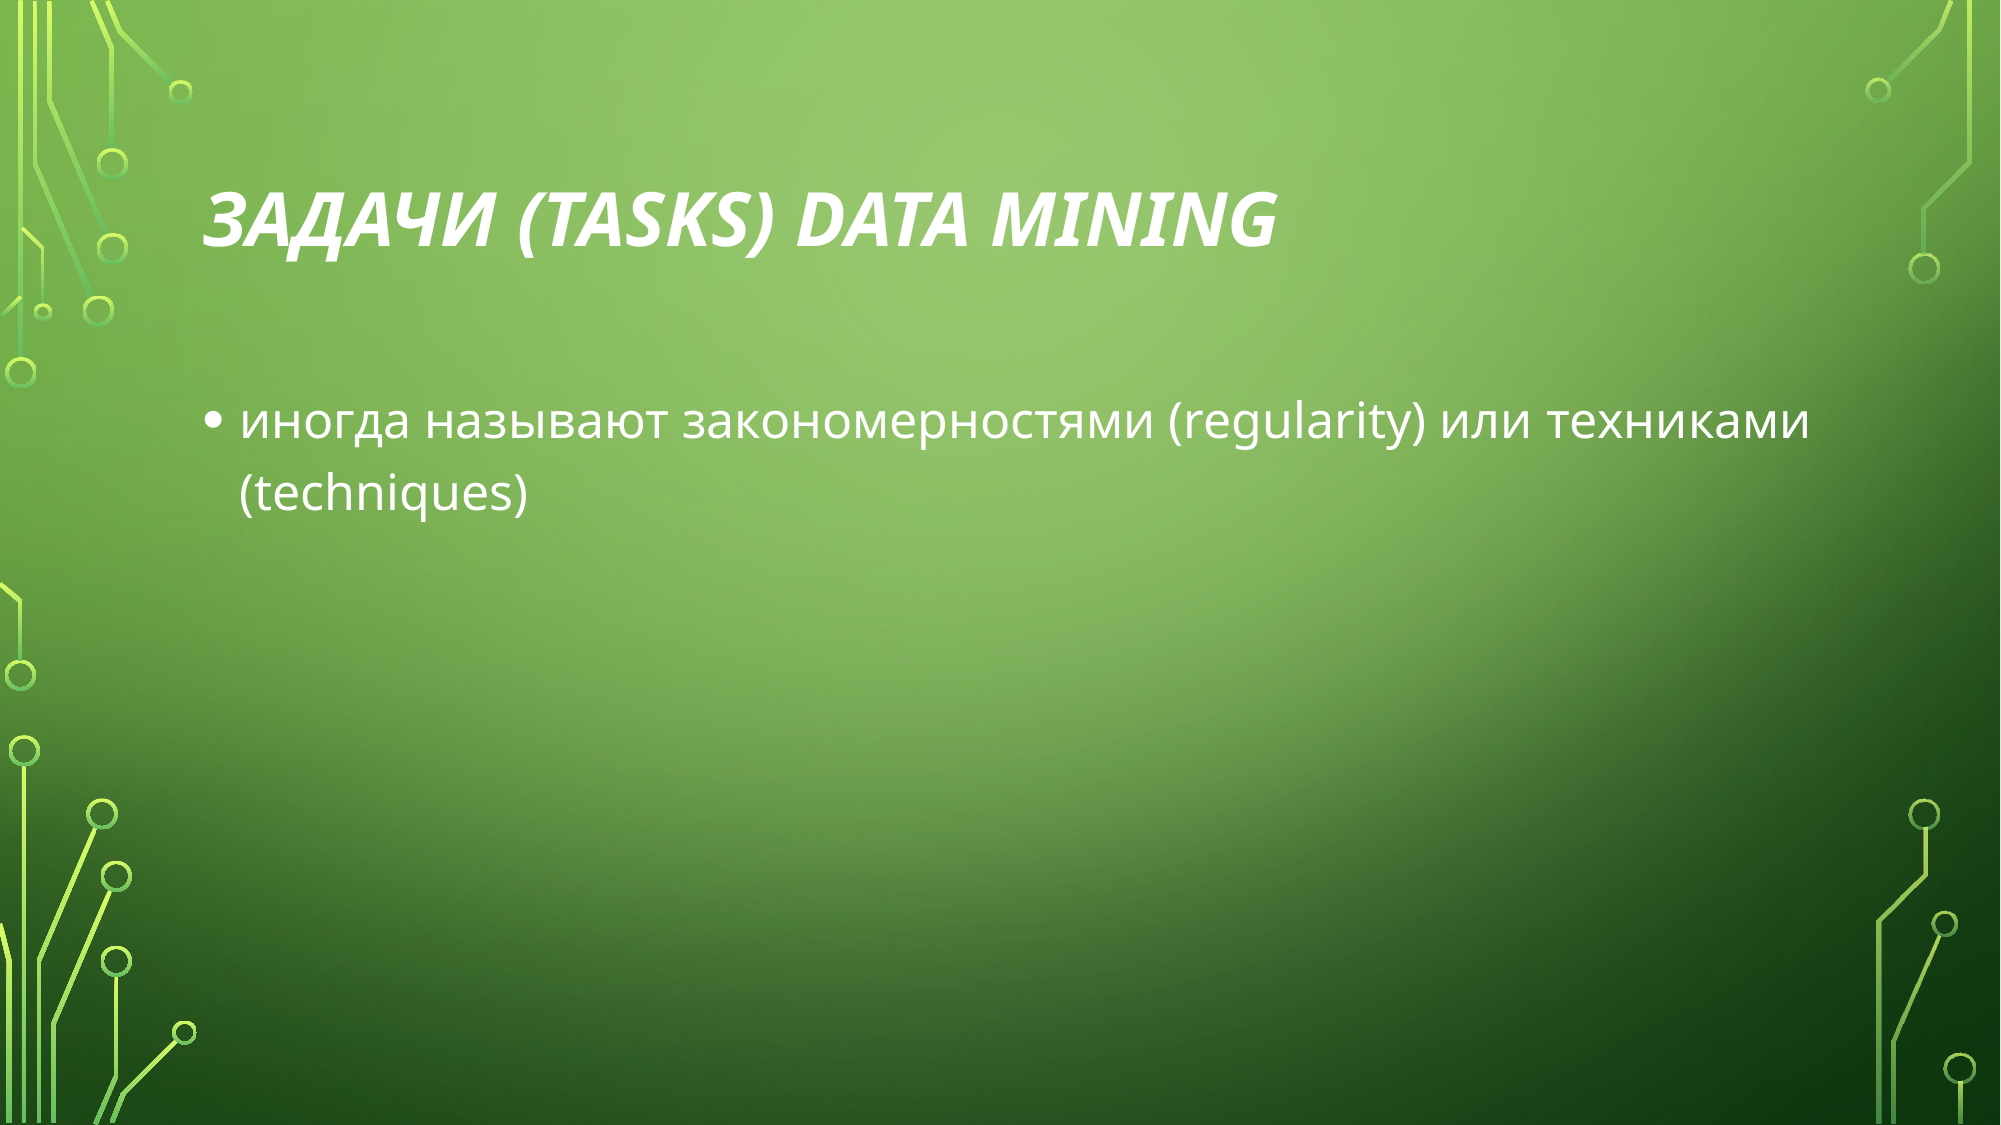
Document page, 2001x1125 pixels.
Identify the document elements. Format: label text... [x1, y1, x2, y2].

list иногда называют закономерностями (regularity) или техниками (techniques) [187, 369, 1953, 950]
title Задачи (tasks) Data Mining [187, 101, 1813, 344]
